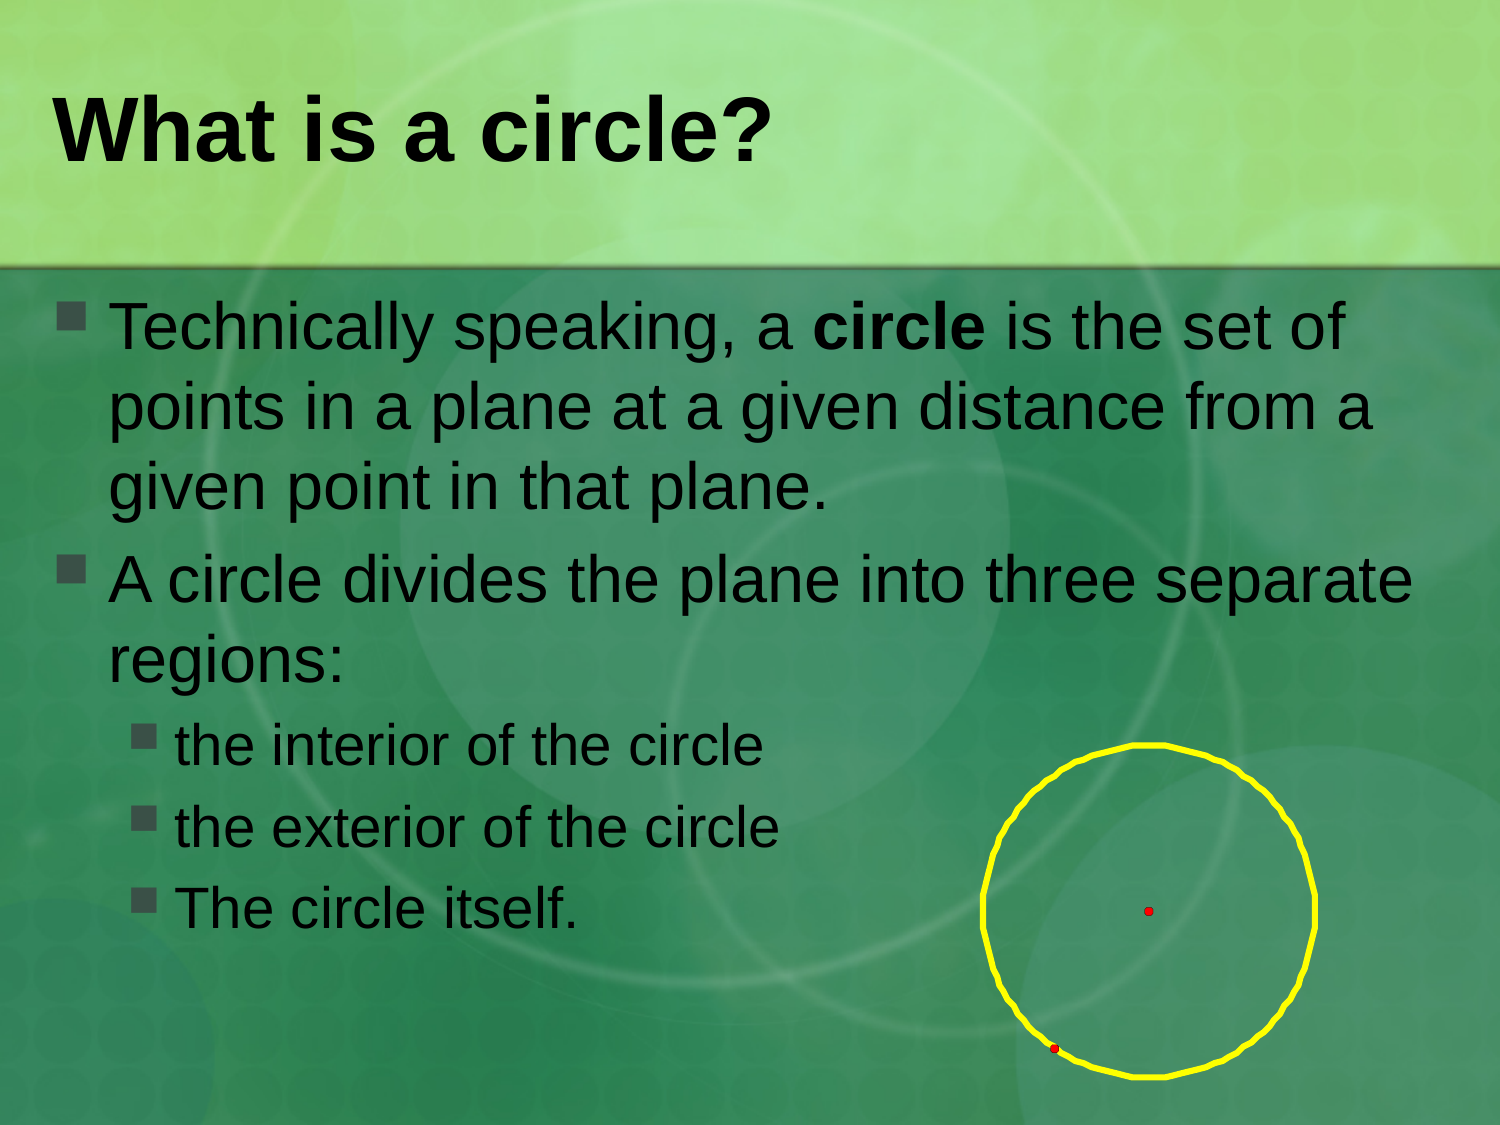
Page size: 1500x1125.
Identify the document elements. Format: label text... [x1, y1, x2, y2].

title What is a circle? [37, 24, 1463, 226]
list Technically speaking, a circle is the set of points in a plane at a given distance from a given point in that plane. A circle divides the plane into three separate regions: the interior of the circle the exterior of the circle The circle itself. [37, 274, 1463, 1101]
picture [0, 0, 1500, 1125]
